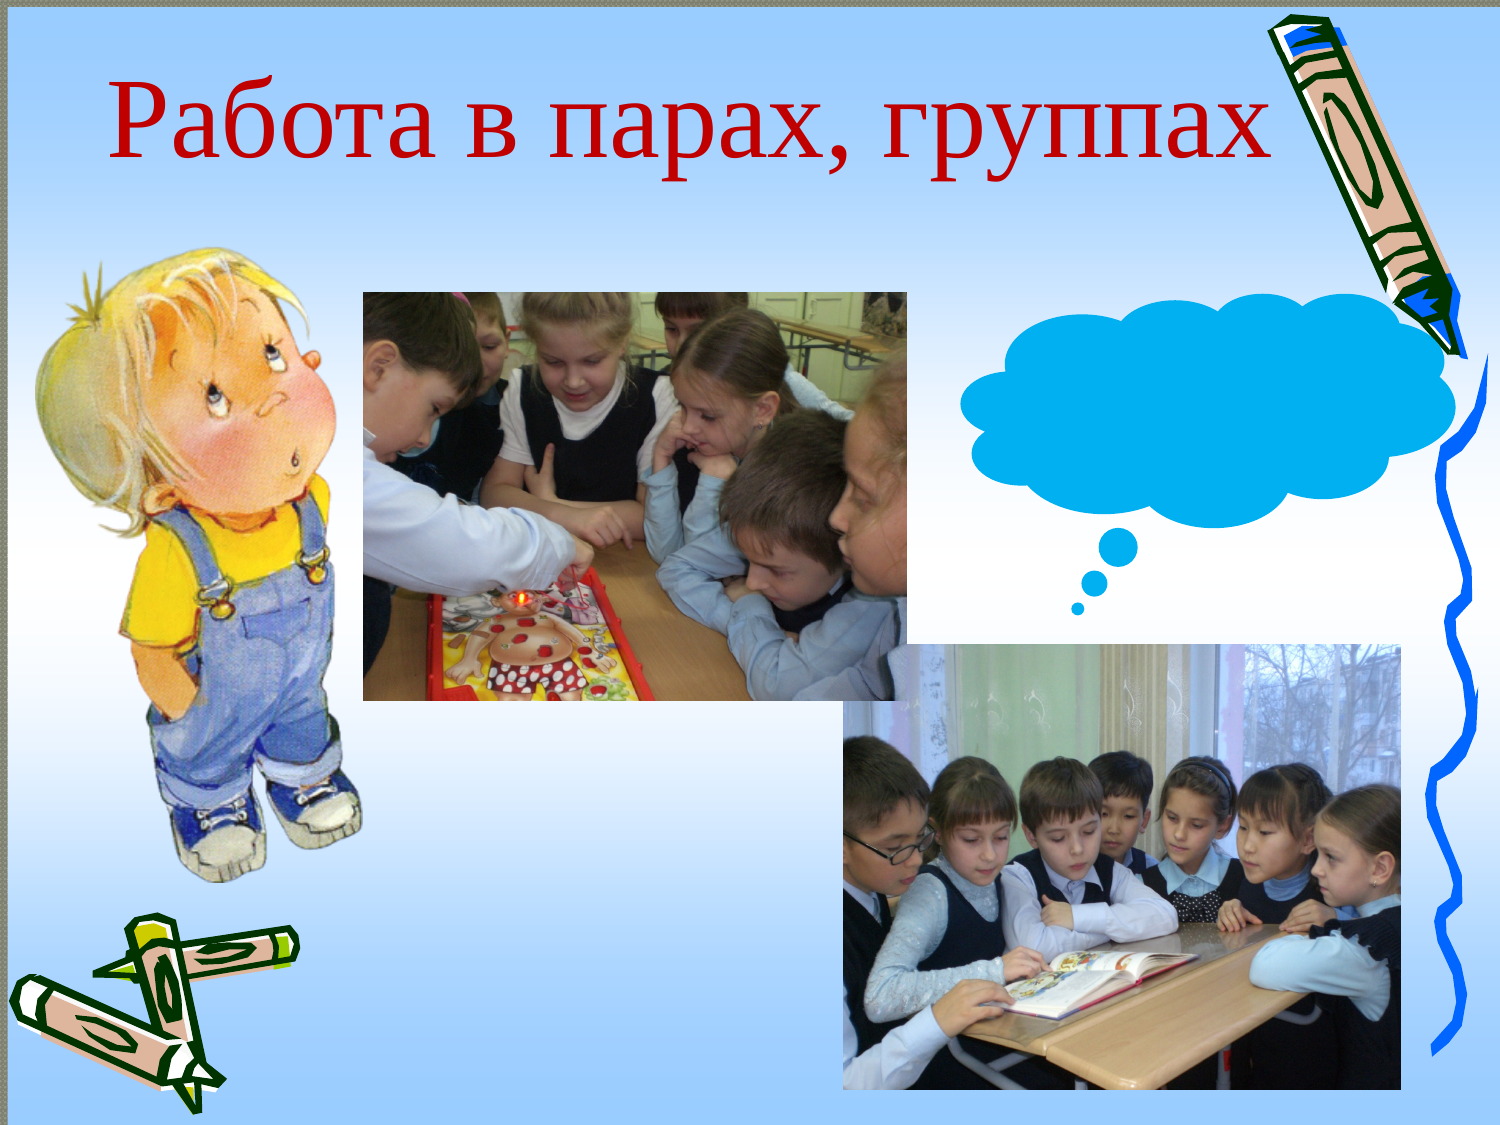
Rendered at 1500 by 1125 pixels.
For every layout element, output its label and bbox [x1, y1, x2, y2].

picture [34, 245, 1401, 1091]
text_box [7, 7, 1500, 1125]
